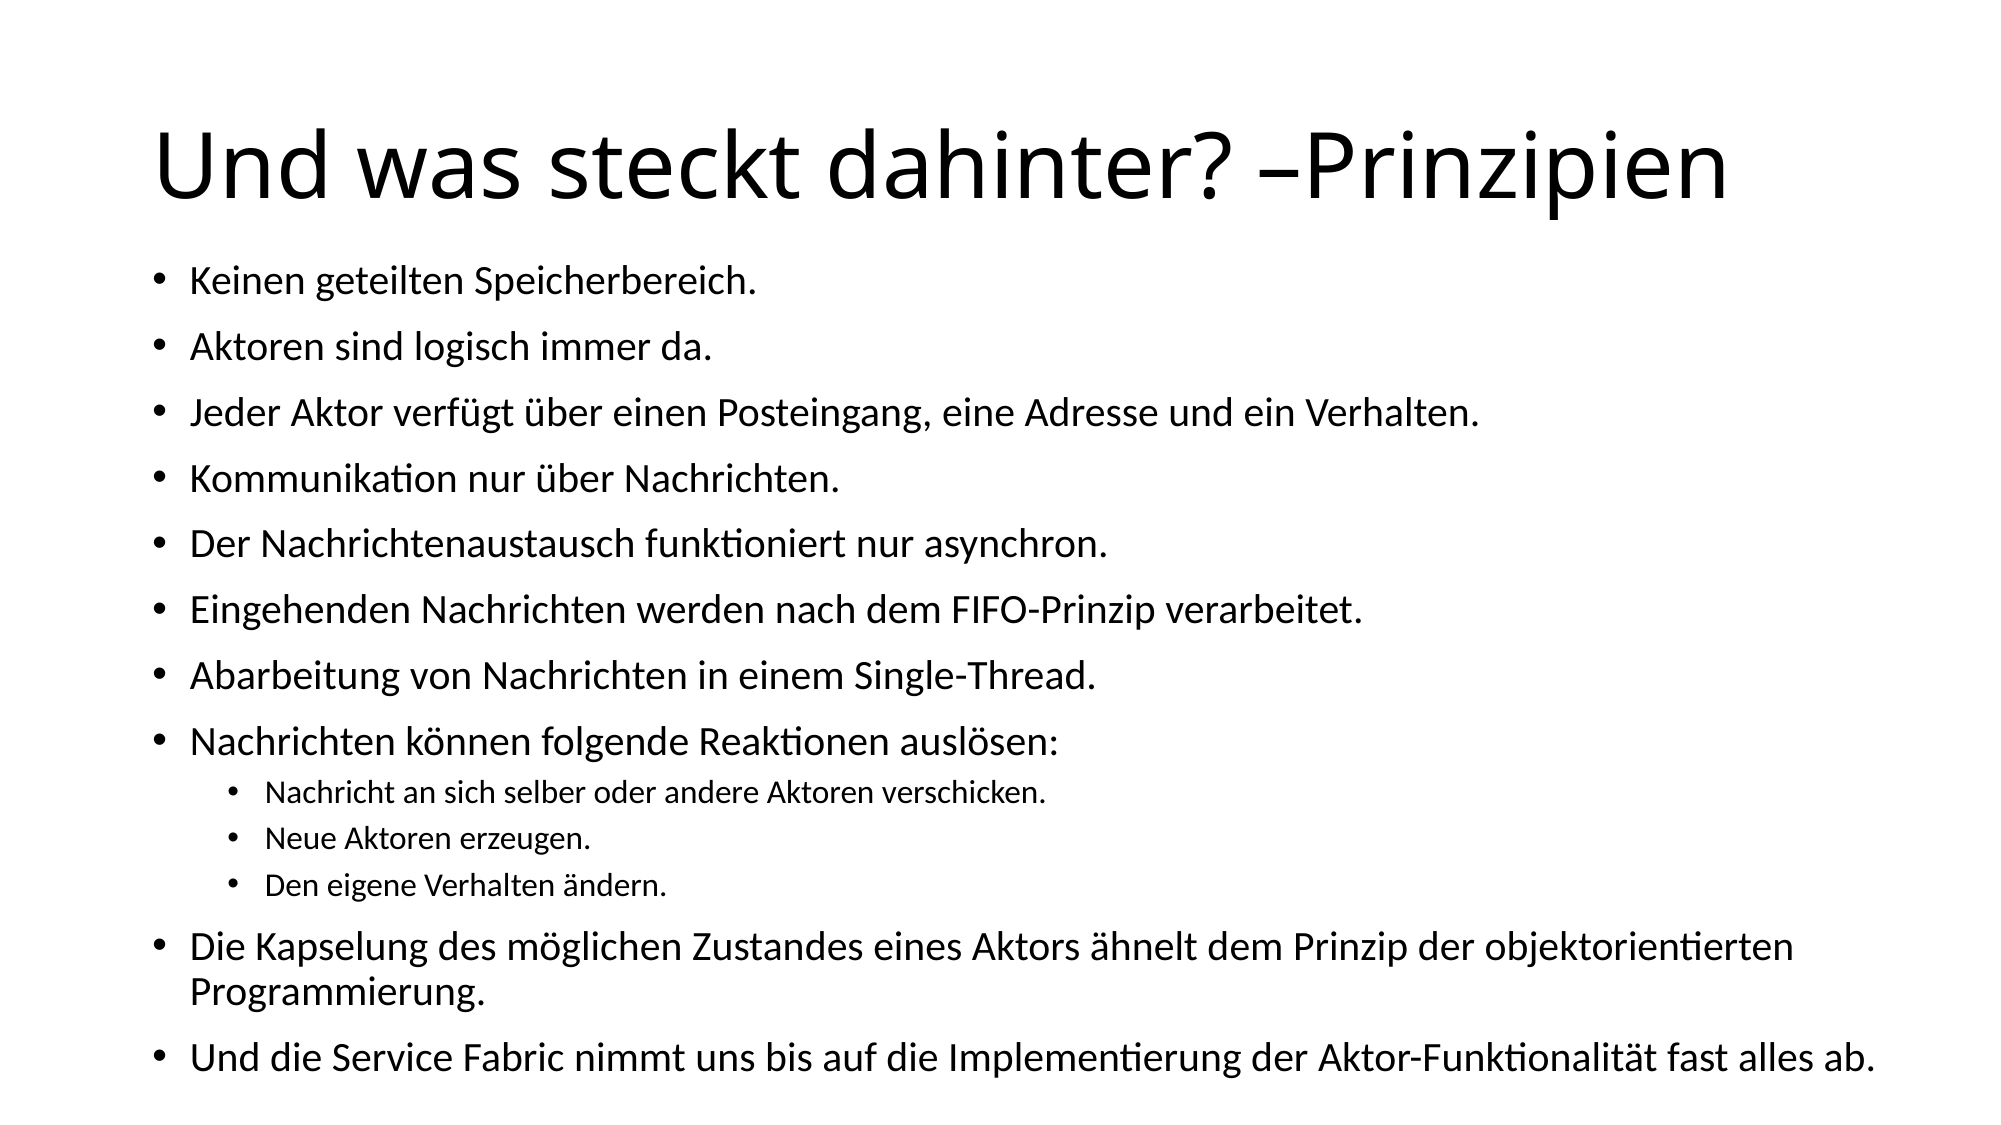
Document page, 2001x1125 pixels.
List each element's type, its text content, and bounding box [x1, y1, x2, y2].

list Keinen geteilten Speicherbereich. Aktoren sind logisch immer da. Jeder Aktor verfügt über einen Posteingang, eine Adresse und ein Verhalten. Kommunikation nur über Nachrichten. Der Nachrichtenaustausch funktioniert nur asynchron. Eingehenden Nachrichten werden nach dem FIFO-Prinzip verarbeitet. Abarbeitung von Nachrichten in einem Single-Thread. Nachrichten können folgende Reaktionen auslösen: Nachricht an sich selber oder andere Aktoren verschicken. Neue Aktoren erzeugen. Den eigene Verhalten ändern. Die Kapselung des möglichen Zustandes eines Aktors ähnelt dem Prinzip der objektorientierten Programmierung. Und die Service Fabric nimmt uns bis auf die Implementierung der Aktor-Funktionalität fast alles ab. [137, 251, 1966, 1044]
title Und was steckt dahinter? –Prinzipien [137, 59, 1863, 251]
